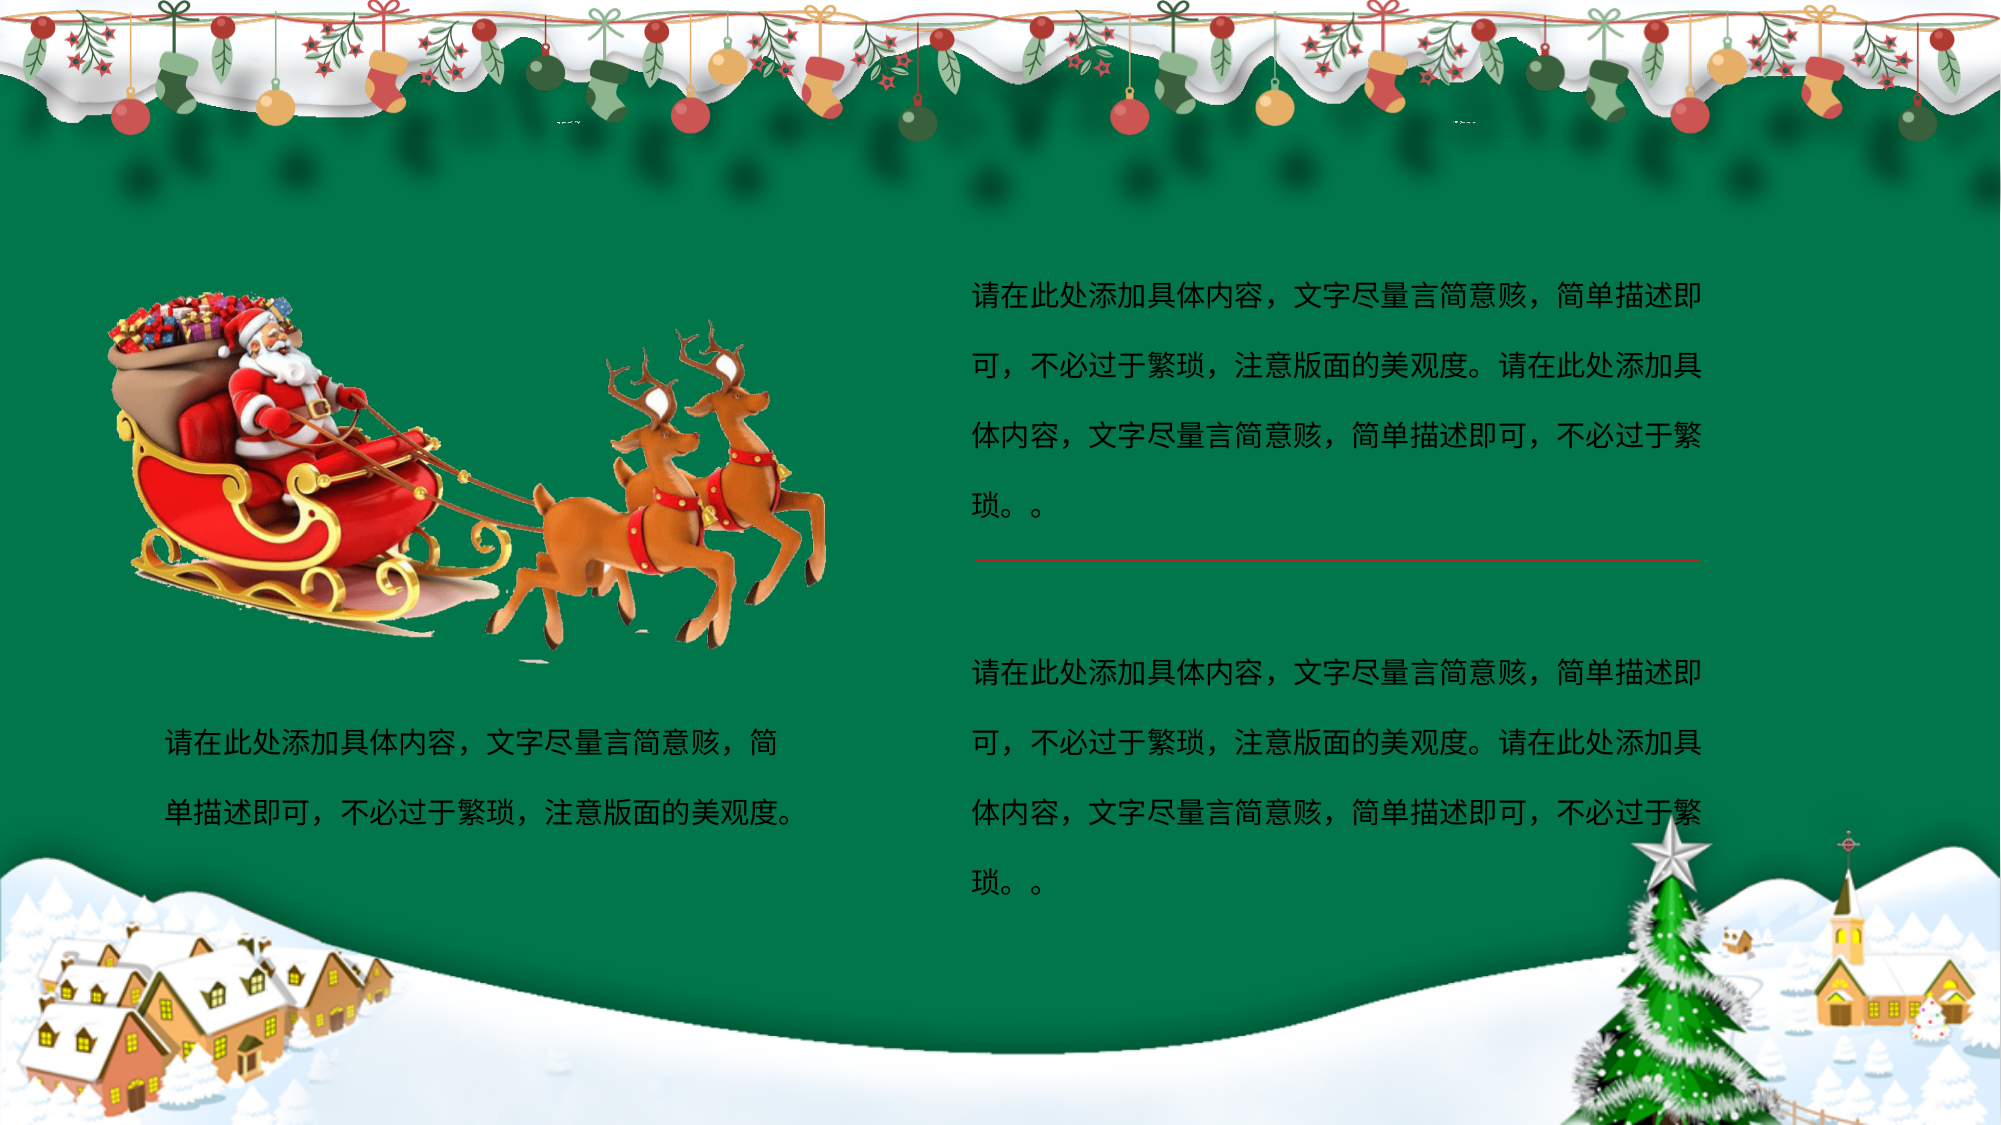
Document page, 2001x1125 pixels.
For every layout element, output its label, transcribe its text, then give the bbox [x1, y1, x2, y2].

picture [0, 0, 2000, 211]
text_box 请在此处添加具体内容，文字尽量言简意赅，简单描述即可，不必过于繁琐，注意版面的美观度。请在此处添加具体内容，文字尽量言简意赅，简单描述即可，不必过于繁琐。。 [956, 611, 1725, 907]
picture [83, 262, 852, 671]
text_box 请在此处添加具体内容，文字尽量言简意赅，简单描述即可，不必过于繁琐，注意版面的美观度。请在此处添加具体内容，文字尽量言简意赅，简单描述即可，不必过于繁琐。。 [956, 235, 1725, 530]
text_box 请在此处添加具体内容，文字尽量言简意赅，简单描述即可，不必过于繁琐，注意版面的美观度。 [150, 681, 795, 837]
picture [0, 740, 2000, 1125]
